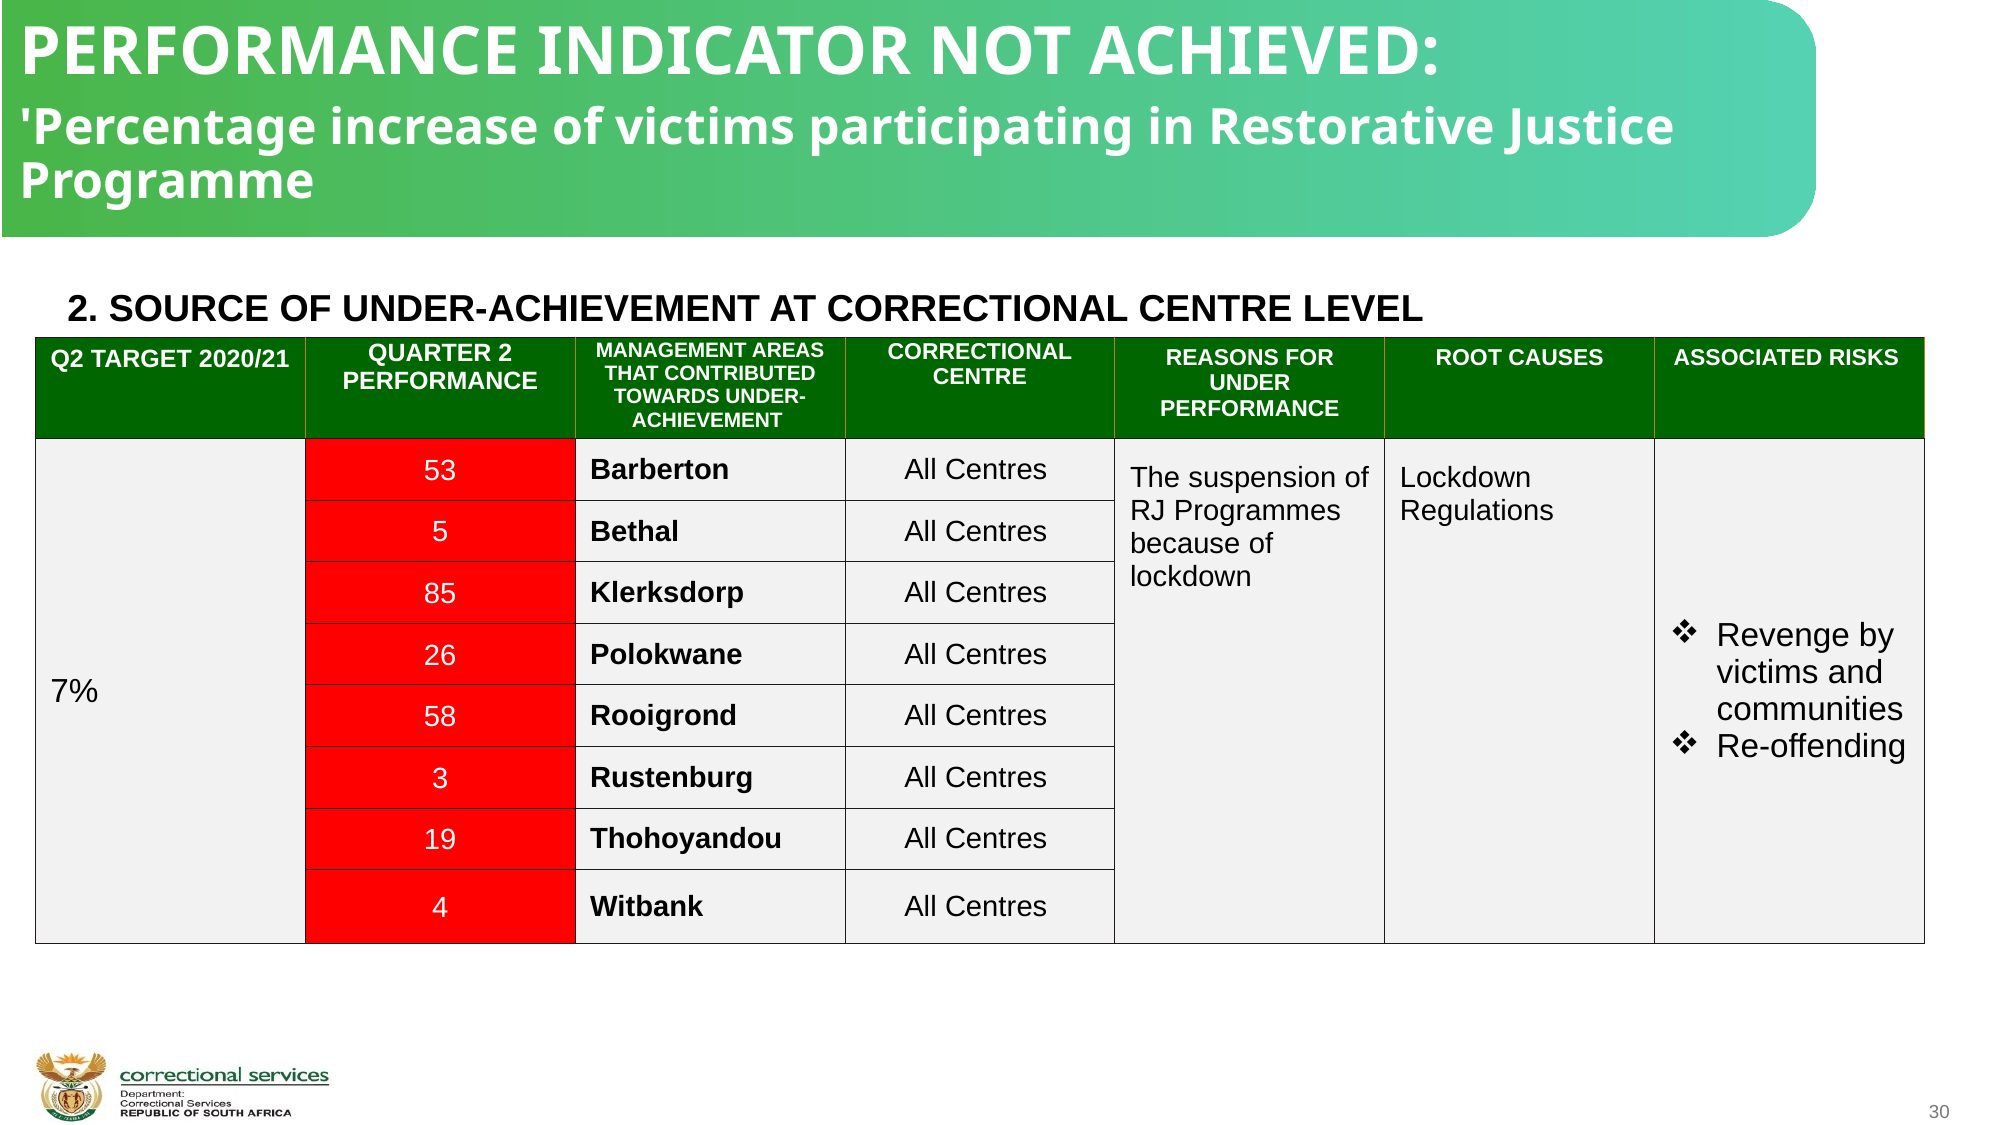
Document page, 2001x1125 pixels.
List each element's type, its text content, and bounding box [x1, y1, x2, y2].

text_box 2. SOURCE OF UNDER-ACHIEVEMENT AT CORRECTIONAL CENTRE LEVEL [0, 276, 1500, 337]
picture [33, 1049, 332, 1123]
table_cell The suspension of RJ Programmes because of lockdown [1115, 439, 1384, 943]
table_cell Lockdown Regulations [1385, 439, 1654, 943]
table_cell 3 [306, 747, 575, 808]
text_box [2, 0, 1816, 237]
table_cell Klerksdorp [576, 562, 845, 623]
table_cell Polokwane [576, 624, 845, 684]
table_cell All Centres [846, 501, 1114, 561]
table_cell 85 [306, 562, 575, 623]
table_cell 19 [306, 809, 575, 869]
table_cell All Centres [846, 439, 1114, 500]
text_box PERFORMANCE INDICATOR NOT ACHIEVED: 'Percentage increase of victims participating in Restorative Justice Programme [4, 9, 1803, 96]
table_header QUARTER 2 PERFORMANCE [306, 338, 575, 438]
table_cell Rustenburg [576, 747, 845, 808]
table_cell All Centres [846, 747, 1114, 808]
table_cell All Centres [846, 685, 1114, 746]
table_cell Bethal [576, 501, 845, 561]
table_header REASONS FOR UNDER PERFORMANCE [1115, 338, 1384, 438]
table_header Q2 TARGET 2020/21 [36, 338, 305, 438]
table_header ASSOCIATED RISKS [1655, 338, 1924, 438]
table_cell Thohoyandou [576, 809, 845, 869]
table_cell Revenge by victims and communities Re-offending [1655, 439, 1924, 943]
table_cell 5 [306, 501, 575, 561]
table_cell 4 [306, 870, 575, 943]
table_cell 58 [306, 685, 575, 746]
table_cell 7% [36, 439, 305, 943]
table_cell Barberton [576, 439, 845, 500]
table_cell All Centres [846, 624, 1114, 684]
table_cell All Centres [846, 562, 1114, 623]
table_cell All Centres [846, 809, 1114, 869]
table_cell Rooigrond [576, 685, 845, 746]
table_cell 53 [306, 439, 575, 500]
table_cell Witbank [576, 870, 845, 943]
table_cell All Centres [846, 870, 1114, 943]
table_header ROOT CAUSES [1385, 338, 1654, 438]
table_header CORRECTIONAL CENTRE [846, 338, 1114, 438]
table_cell 26 [306, 624, 575, 684]
table_header MANAGEMENT AREAS THAT CONTRIBUTED TOWARDS UNDER-ACHIEVEMENT [576, 338, 845, 438]
